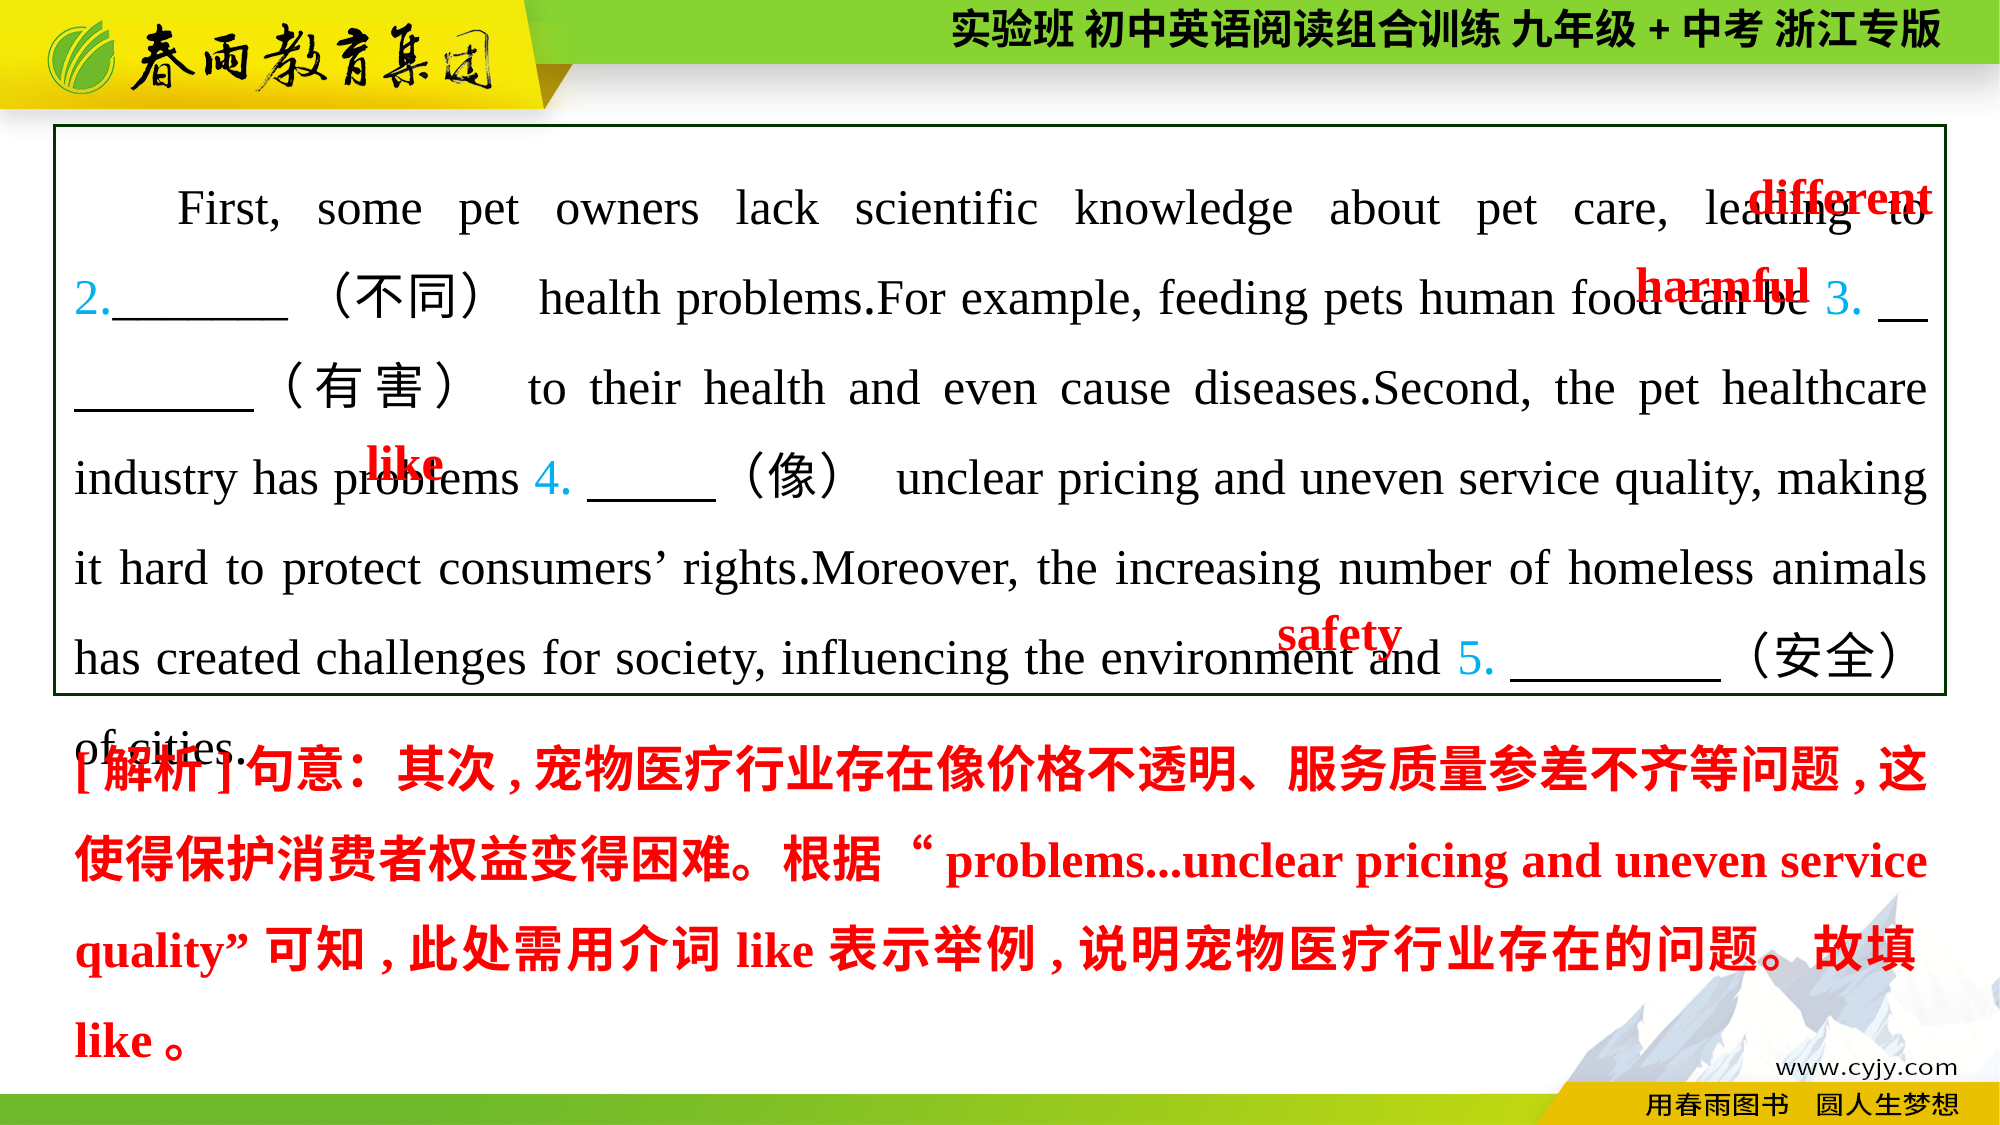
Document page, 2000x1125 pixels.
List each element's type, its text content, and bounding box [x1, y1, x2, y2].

text_box different [1732, 156, 1949, 232]
text_box [54, 125, 1946, 695]
picture [0, 0, 2000, 1125]
text_box like [351, 423, 460, 498]
text_box [解析]句意：其次,宠物医疗行业存在像价格不透明、服务质量参差不齐等问题,这使得保护消费者权益变得困难。根据“problems...unclear pricing and uneven service quality”可知,此处需用介词like表示举例,说明宠物医疗行业存在的问题。故填like。 [59, 699, 1944, 1075]
text_box safety [1262, 593, 1418, 669]
text_box harmful [1620, 244, 1826, 320]
